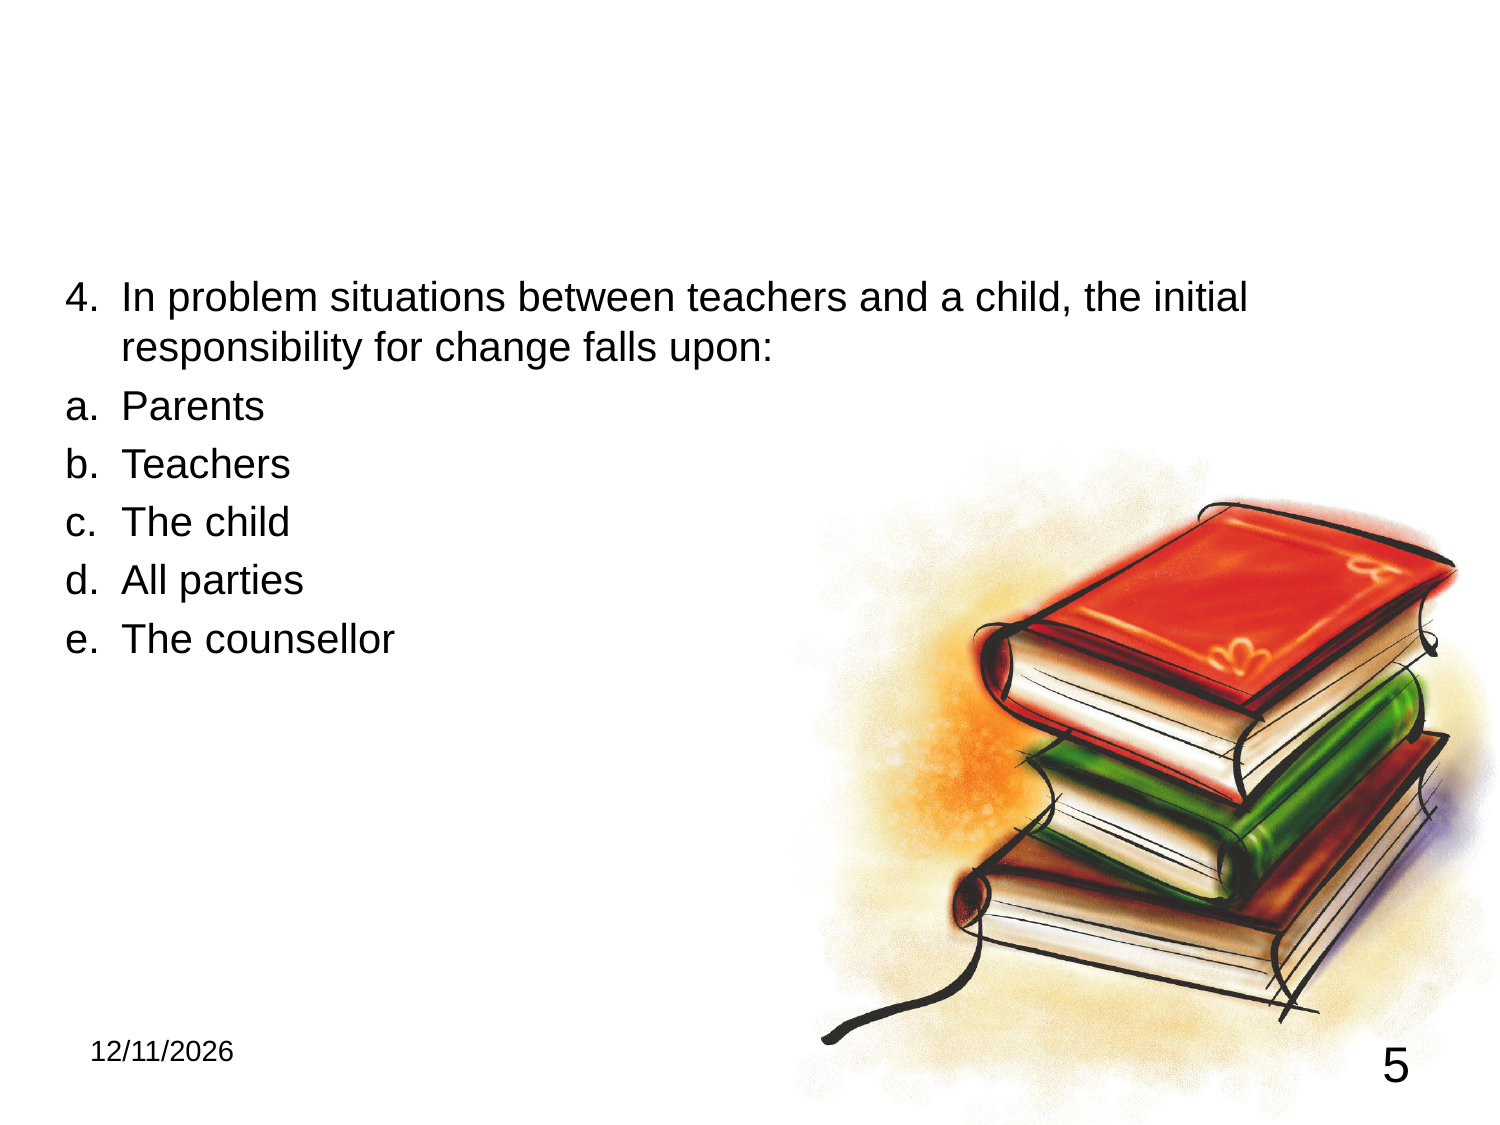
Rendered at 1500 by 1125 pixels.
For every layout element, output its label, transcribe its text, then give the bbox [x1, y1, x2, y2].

list 4. In problem situations between teachers and a child, the initial responsibility for change falls upon: a. Parents b. Teachers c. The child d. All parties e. The counsellor [49, 262, 1438, 1006]
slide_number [74, 1024, 426, 1103]
picture [774, 399, 1500, 1125]
slide_number 5 [1074, 1024, 1426, 1103]
